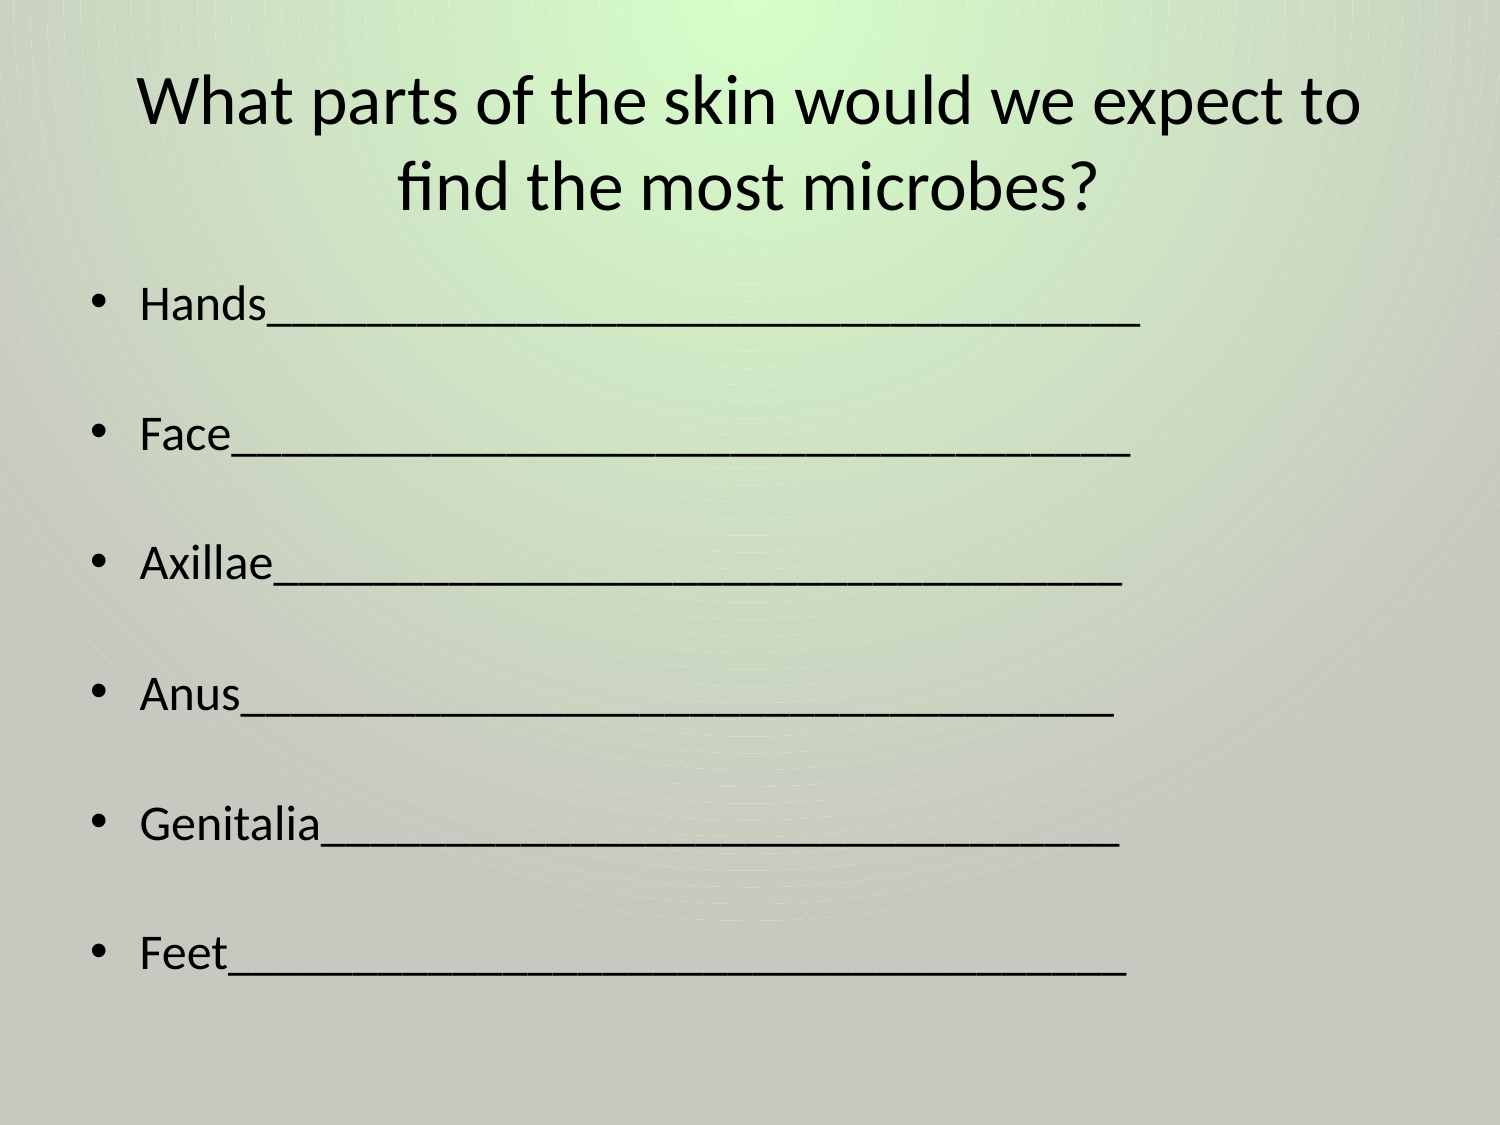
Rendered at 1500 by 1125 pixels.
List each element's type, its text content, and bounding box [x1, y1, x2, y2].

title What parts of the skin would we expect to find the most microbes? [75, 45, 1425, 233]
list Hands___________________________________ Face____________________________________ Axillae__________________________________ Anus___________________________________ Genitalia________________________________ Feet____________________________________ [75, 262, 1425, 1005]
